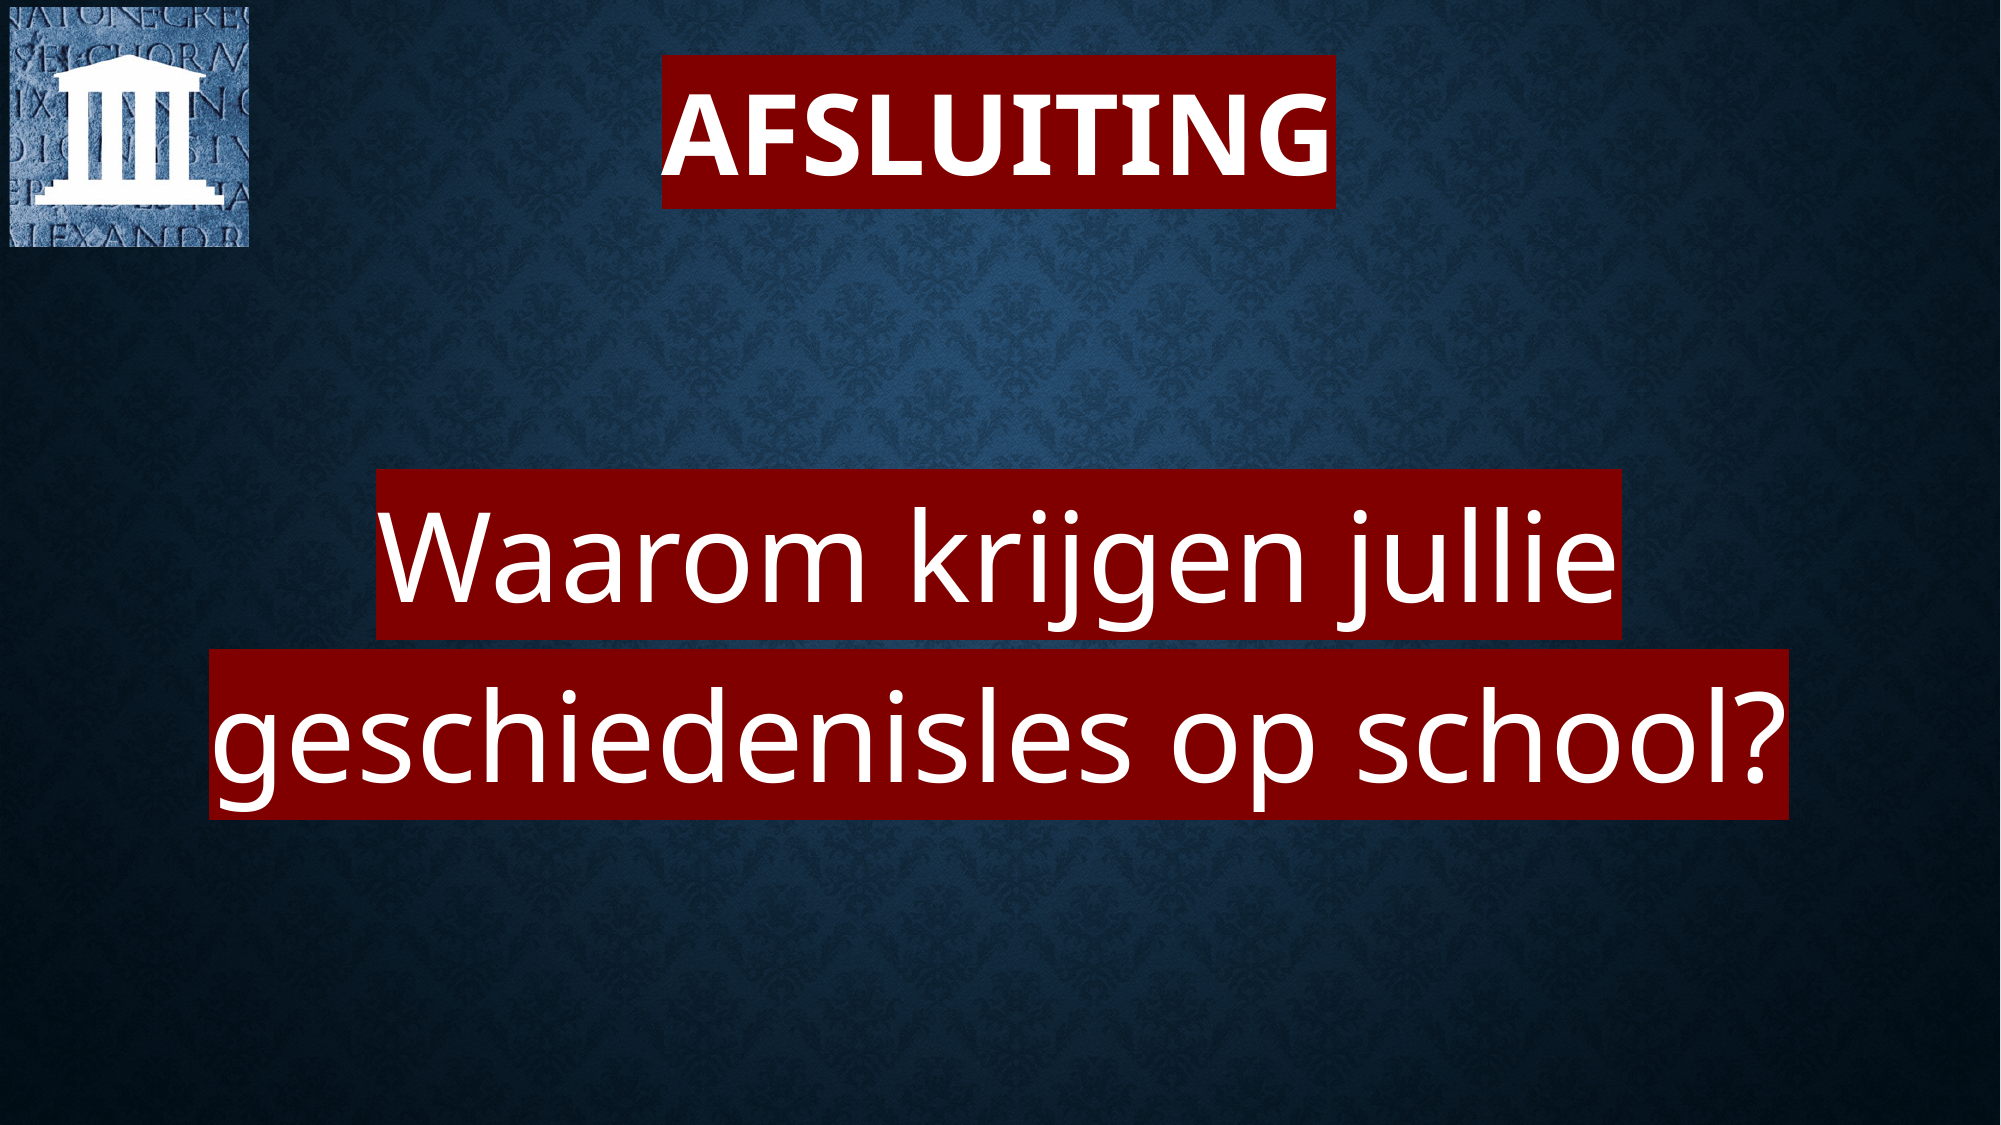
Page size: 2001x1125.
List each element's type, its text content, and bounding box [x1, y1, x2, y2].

picture [9, 7, 250, 247]
list Waarom krijgen jullie geschiedenisles op school? [149, 269, 1849, 1095]
title Afsluiting [256, 30, 1849, 249]
